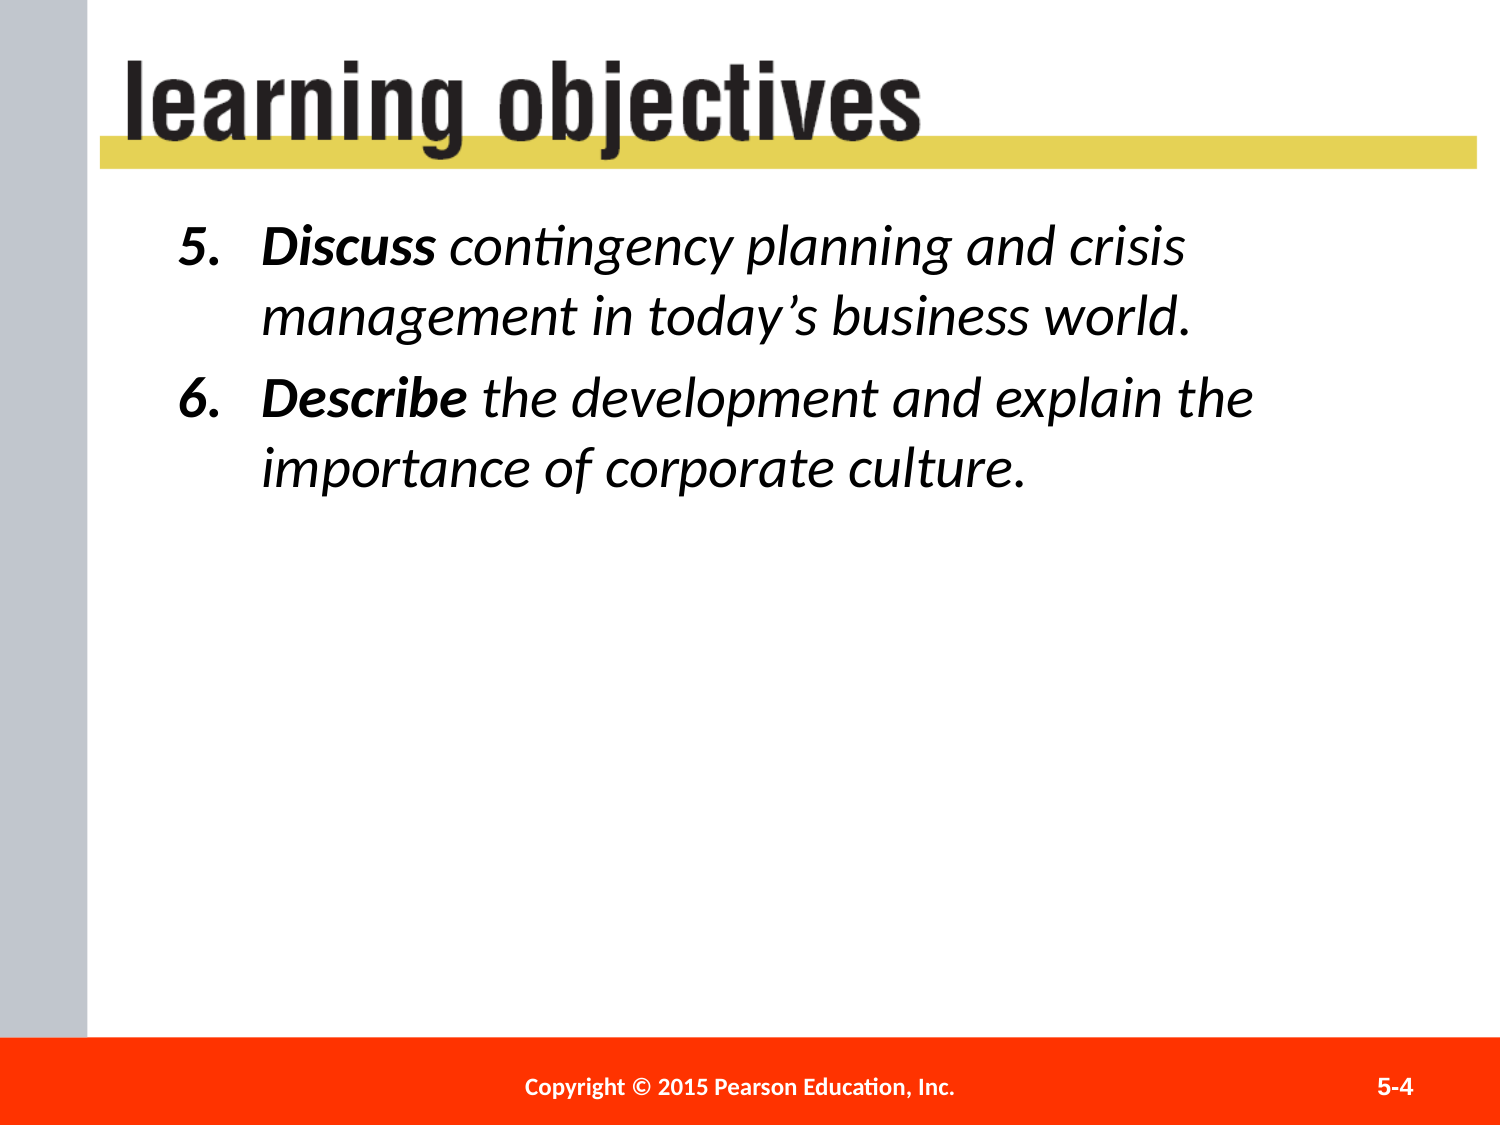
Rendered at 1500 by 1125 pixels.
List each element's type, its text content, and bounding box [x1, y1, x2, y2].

list Discuss contingency planning and crisis management in today’s business world. Describe the development and explain the importance of corporate culture. [162, 199, 1426, 976]
